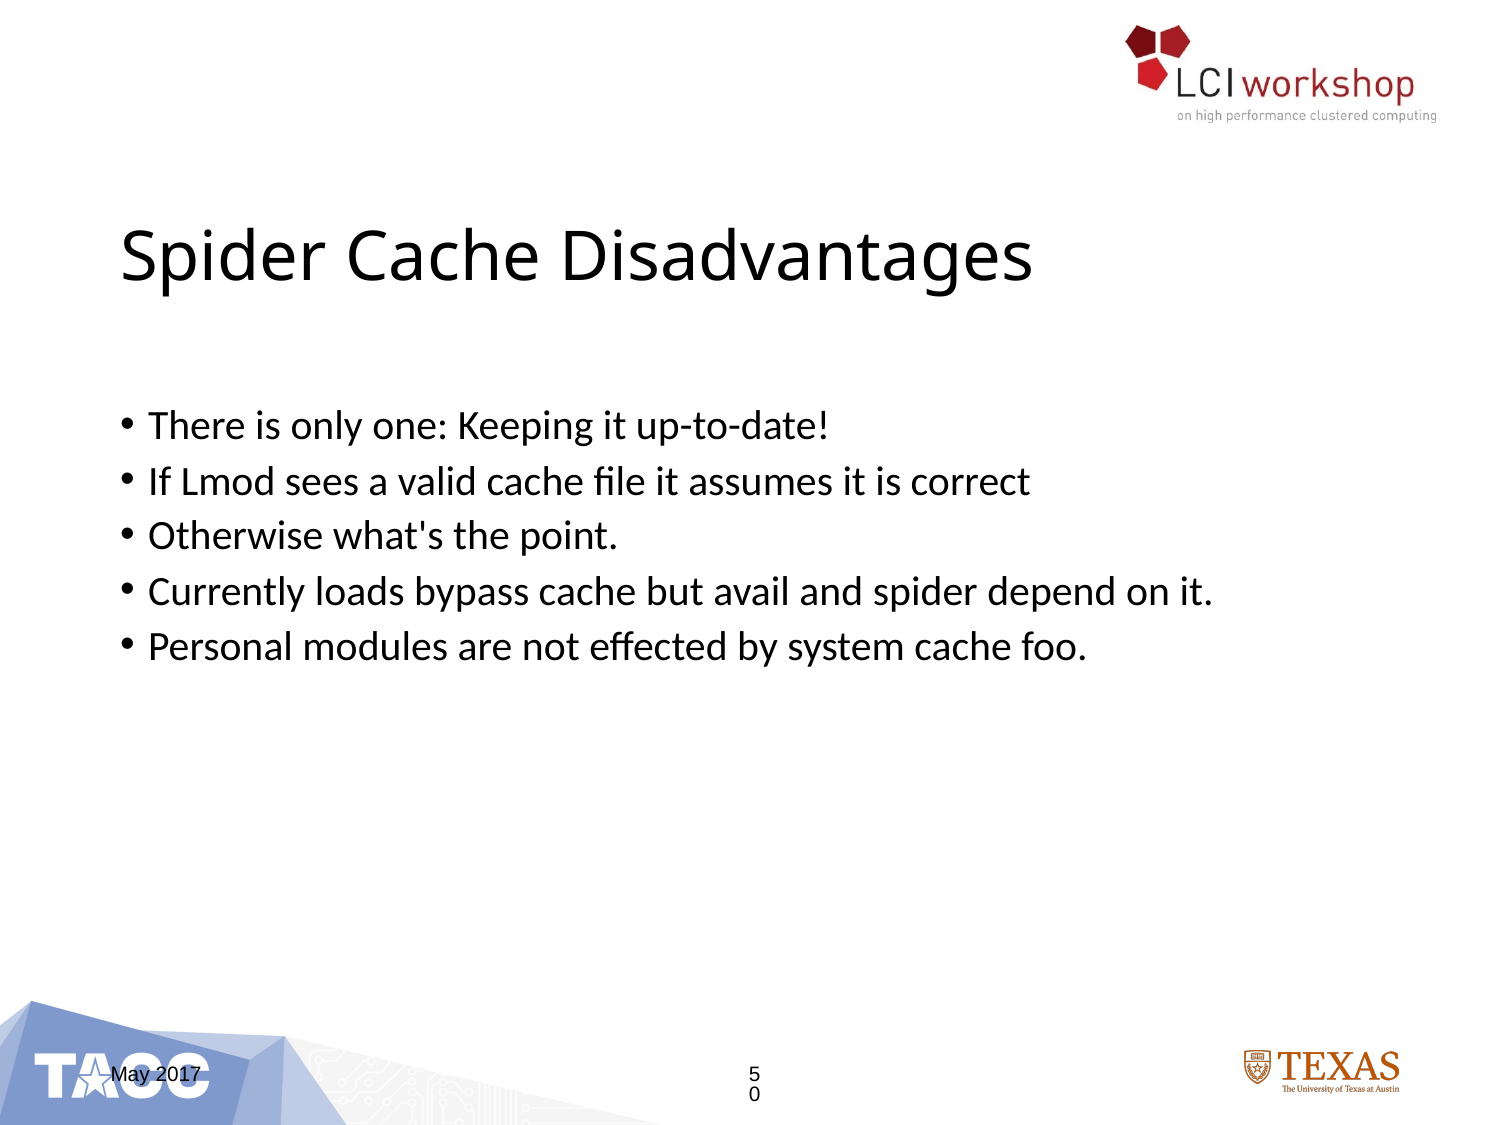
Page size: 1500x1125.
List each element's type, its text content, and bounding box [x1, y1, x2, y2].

picture [1210, 1017, 1433, 1125]
title Spider Cache Disadvantages [111, 178, 1426, 338]
picture [0, 999, 659, 1125]
text_box May 2017 [103, 1052, 441, 1093]
slide_number 50 [740, 1053, 771, 1092]
picture [1125, 25, 1436, 123]
list There is only one: Keeping it up-to-date! If Lmod sees a valid cache file it assumes it is correct Otherwise what's the point. Currently loads bypass cache but avail and spider depend on it. Personal modules are not effected by system cache foo. [111, 399, 1426, 754]
